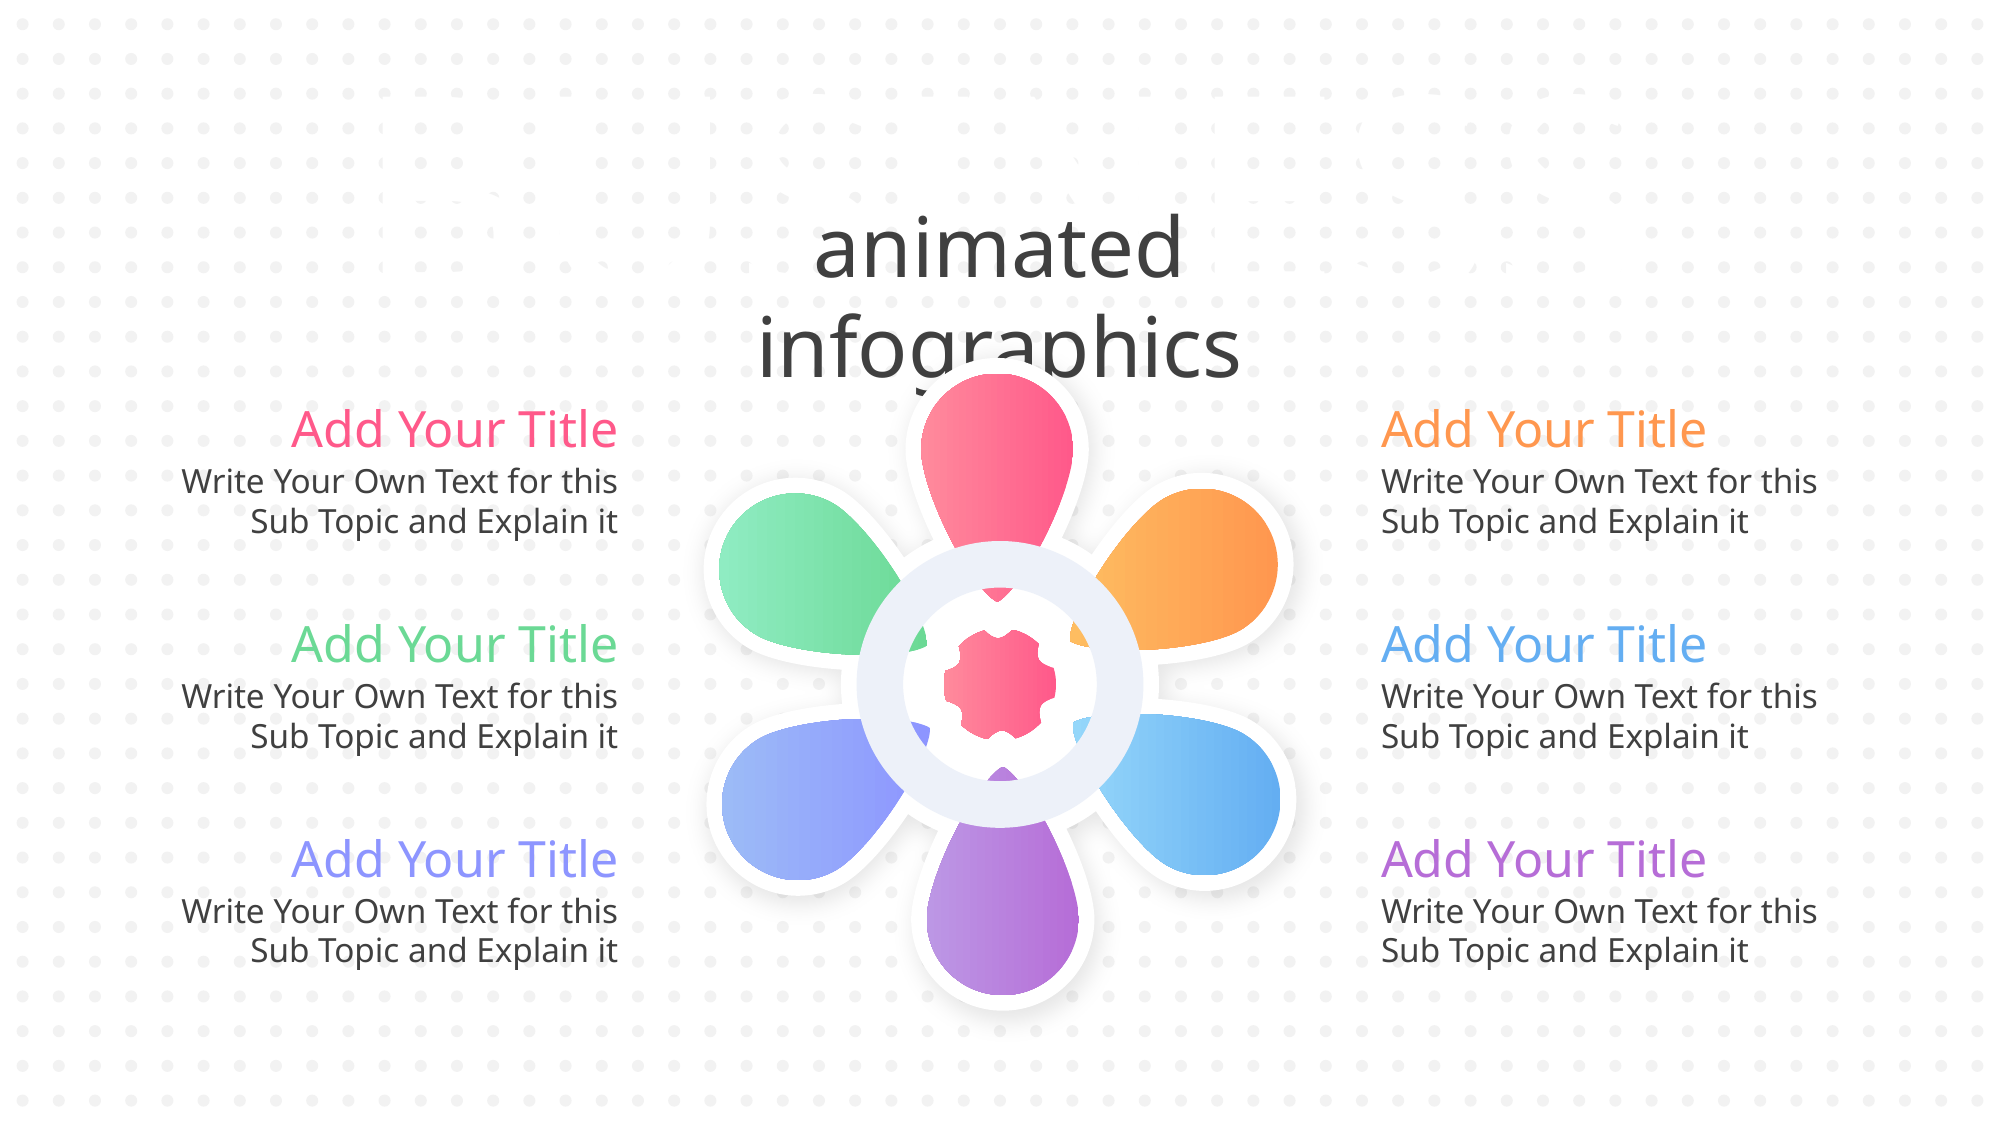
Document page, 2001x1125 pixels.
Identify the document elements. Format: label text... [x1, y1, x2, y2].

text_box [100, 605, 634, 764]
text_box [100, 819, 634, 979]
text_box animated infographics [569, 186, 1431, 402]
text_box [100, 390, 634, 549]
text_box BUSINESS [269, 10, 1731, 356]
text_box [703, 357, 1297, 1011]
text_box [1366, 819, 1900, 979]
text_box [1366, 390, 1900, 549]
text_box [1366, 605, 1900, 764]
